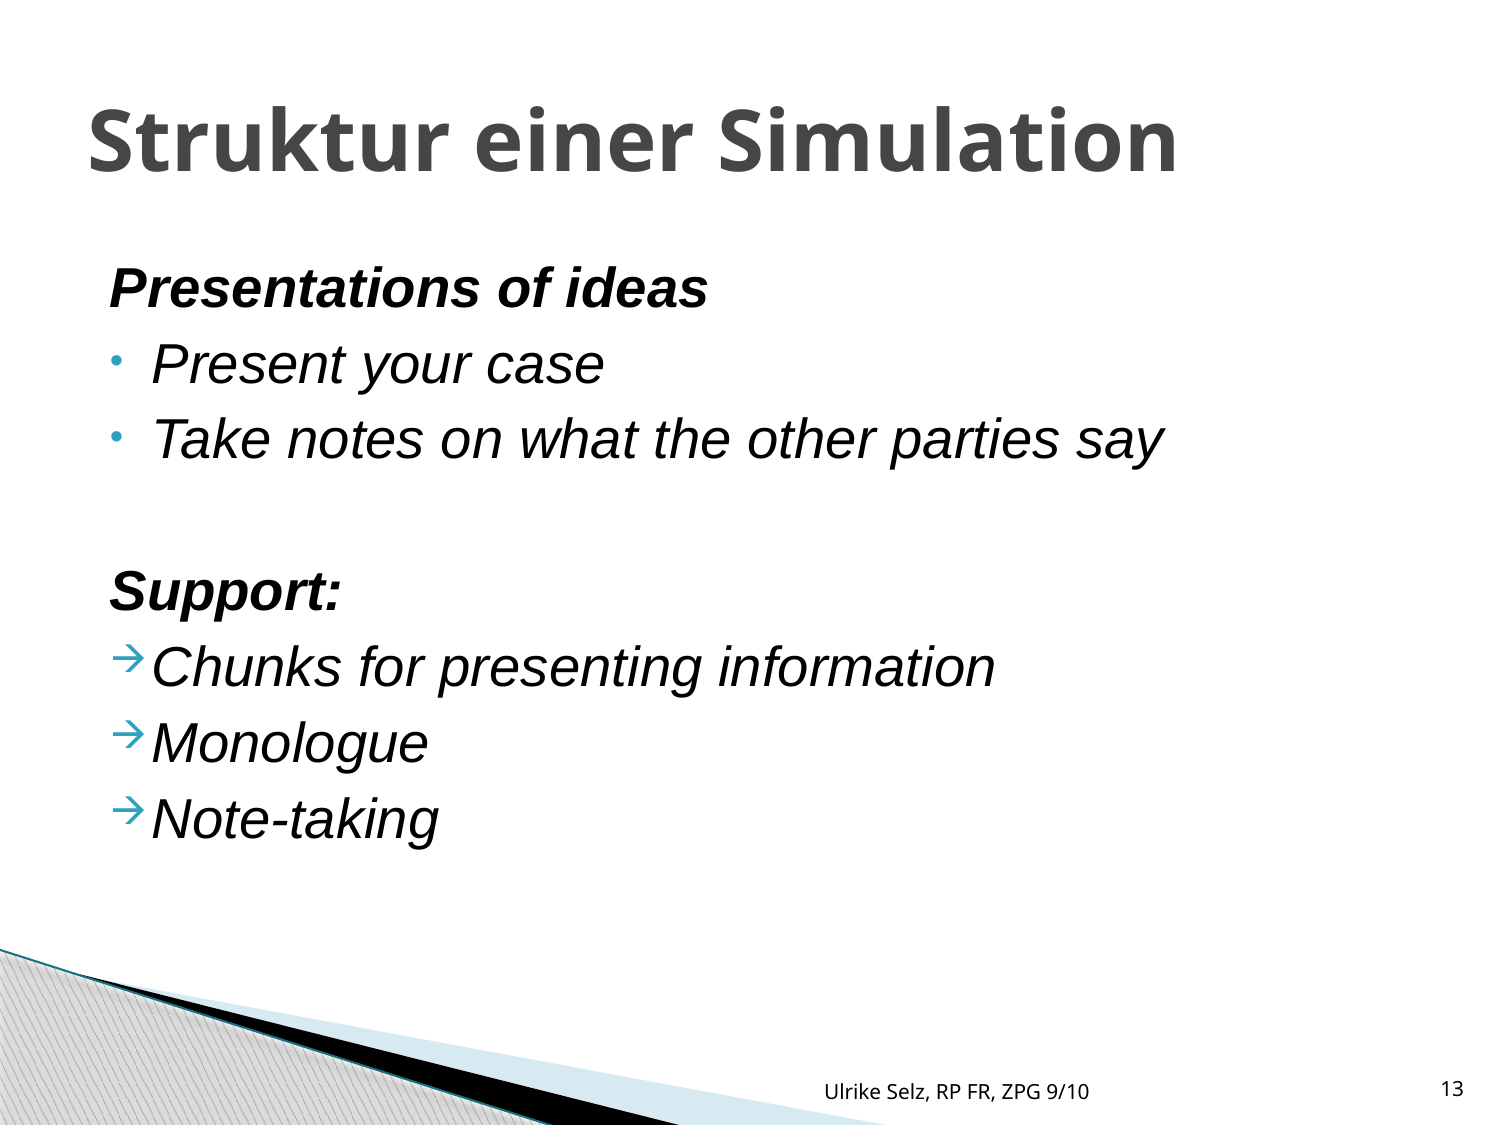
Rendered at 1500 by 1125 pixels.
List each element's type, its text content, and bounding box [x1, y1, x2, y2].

slide_number 13 [1418, 1051, 1479, 1112]
text_box Ulrike Selz, RP FR, ZPG 9/10 [718, 1051, 1105, 1112]
list Presentations of ideas Present your case Take notes on what the other parties say Support: Chunks for presenting information Monologue Note-taking [76, 243, 1428, 987]
title Struktur einer Simulation [72, 43, 1423, 231]
